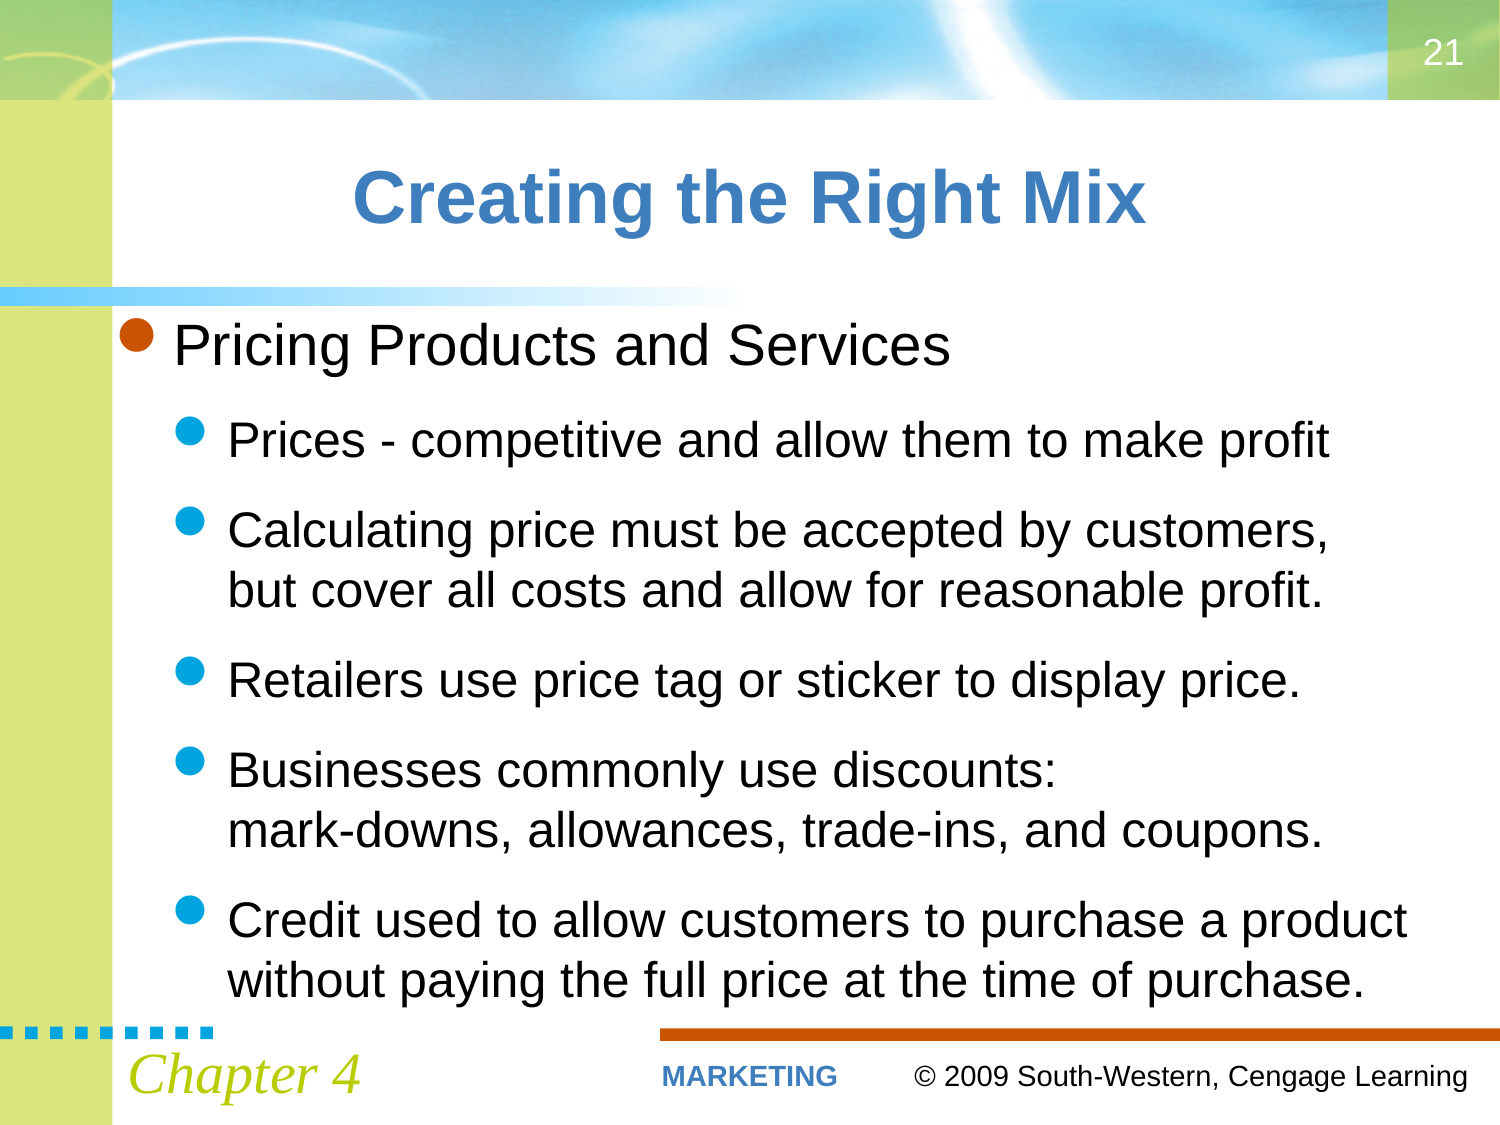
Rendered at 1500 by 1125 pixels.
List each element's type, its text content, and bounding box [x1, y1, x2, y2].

footer Chapter 4 [112, 1051, 638, 1113]
list Pricing Products and Services Prices - competitive and allow them to make profit Calculating price must be accepted by customers, but cover all costs and allow for reasonable profit. Retailers use price tag or sticker to display price. Businesses commonly use discounts: mark-downs, allowances, trade-ins, and coupons. Credit used to allow customers to purchase a product without paying the full price at the time of purchase. [99, 299, 1476, 1051]
slide_number 21 [1387, 0, 1500, 101]
title Creating the Right Mix [112, 99, 1388, 288]
